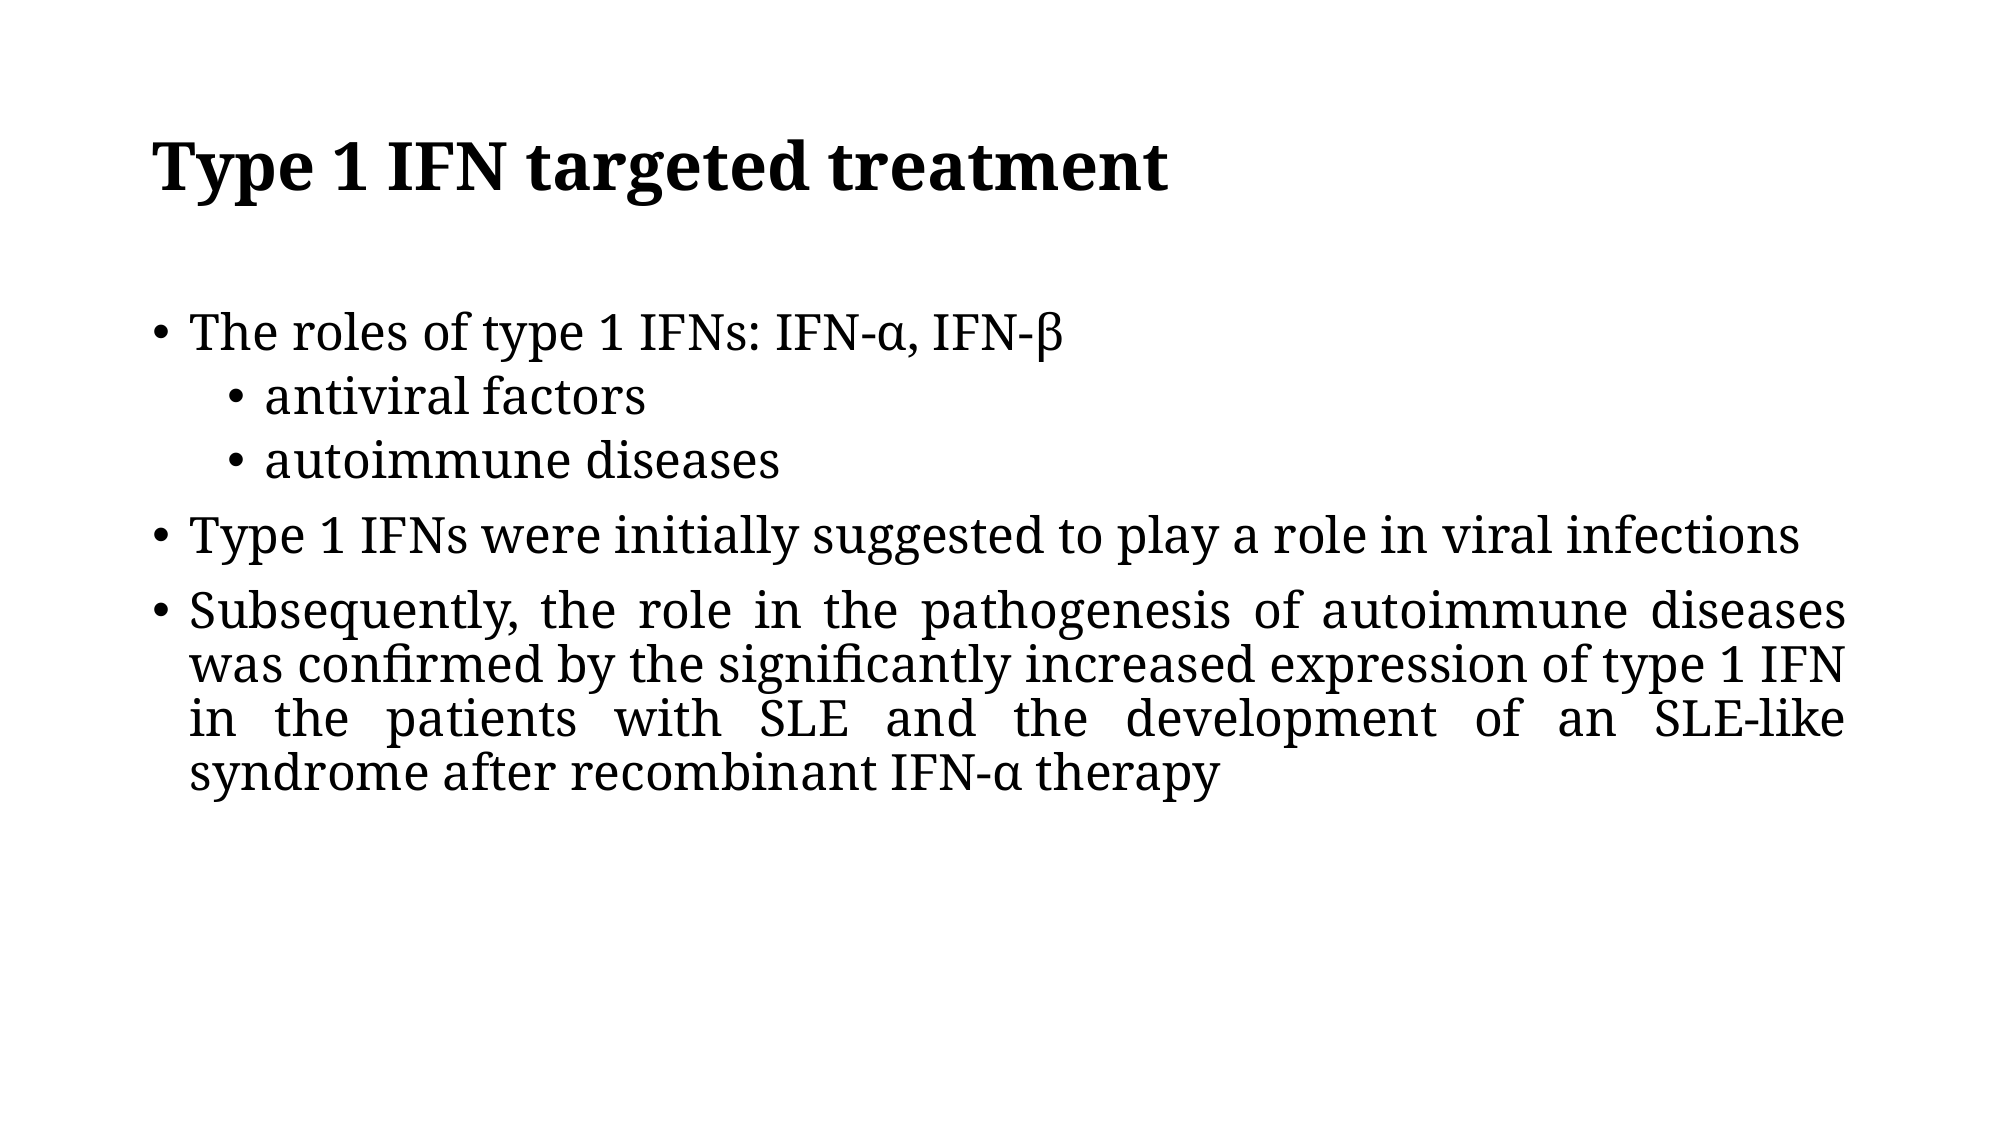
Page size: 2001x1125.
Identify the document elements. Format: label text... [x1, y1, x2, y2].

title Type 1 IFN targeted treatment [137, 59, 1863, 278]
list The roles of type 1 IFNs: IFN-α, IFN-β antiviral factors autoimmune diseases Type 1 IFNs were initially suggested to play a role in viral infections Subsequently, the role in the pathogenesis of autoimmune diseases was confirmed by the significantly increased expression of type 1 IFN in the patients with SLE and the development of an SLE-like syndrome after recombinant IFN-α therapy [137, 299, 1863, 1014]
